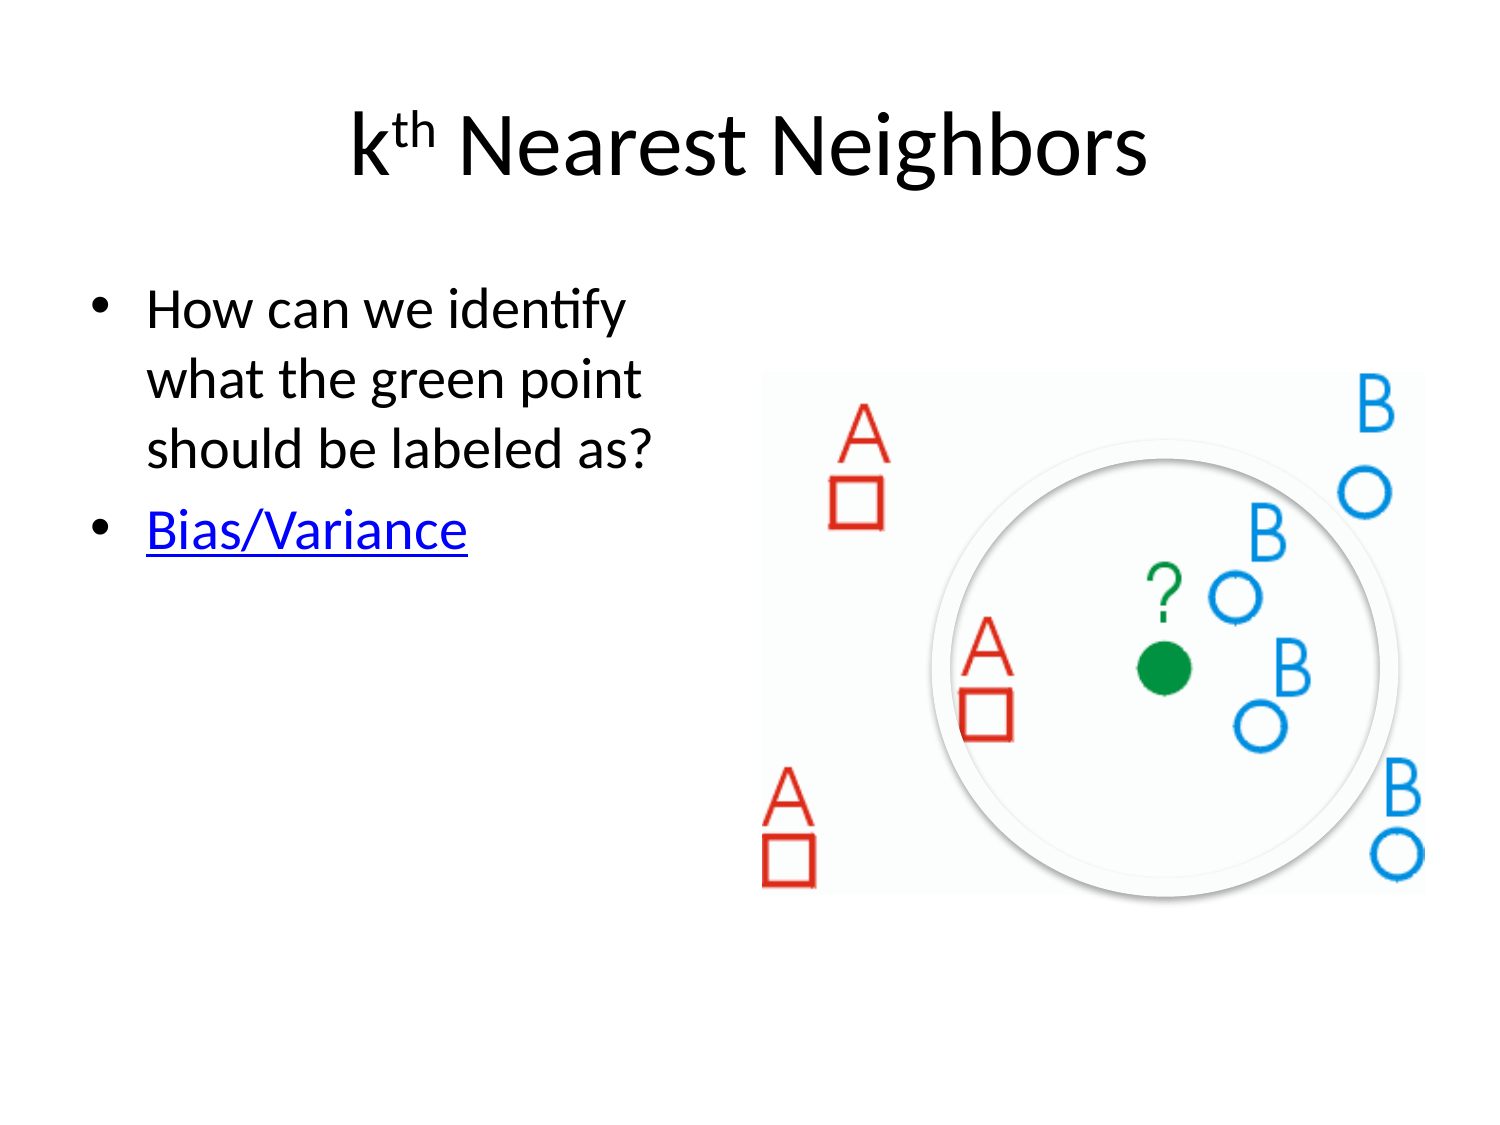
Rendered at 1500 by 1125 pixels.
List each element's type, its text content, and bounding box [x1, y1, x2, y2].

list How can we identify what the green point should be labeled as? Bias/Variance [75, 262, 738, 1005]
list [762, 262, 1426, 1006]
title kth Nearest Neighbors [75, 45, 1425, 233]
